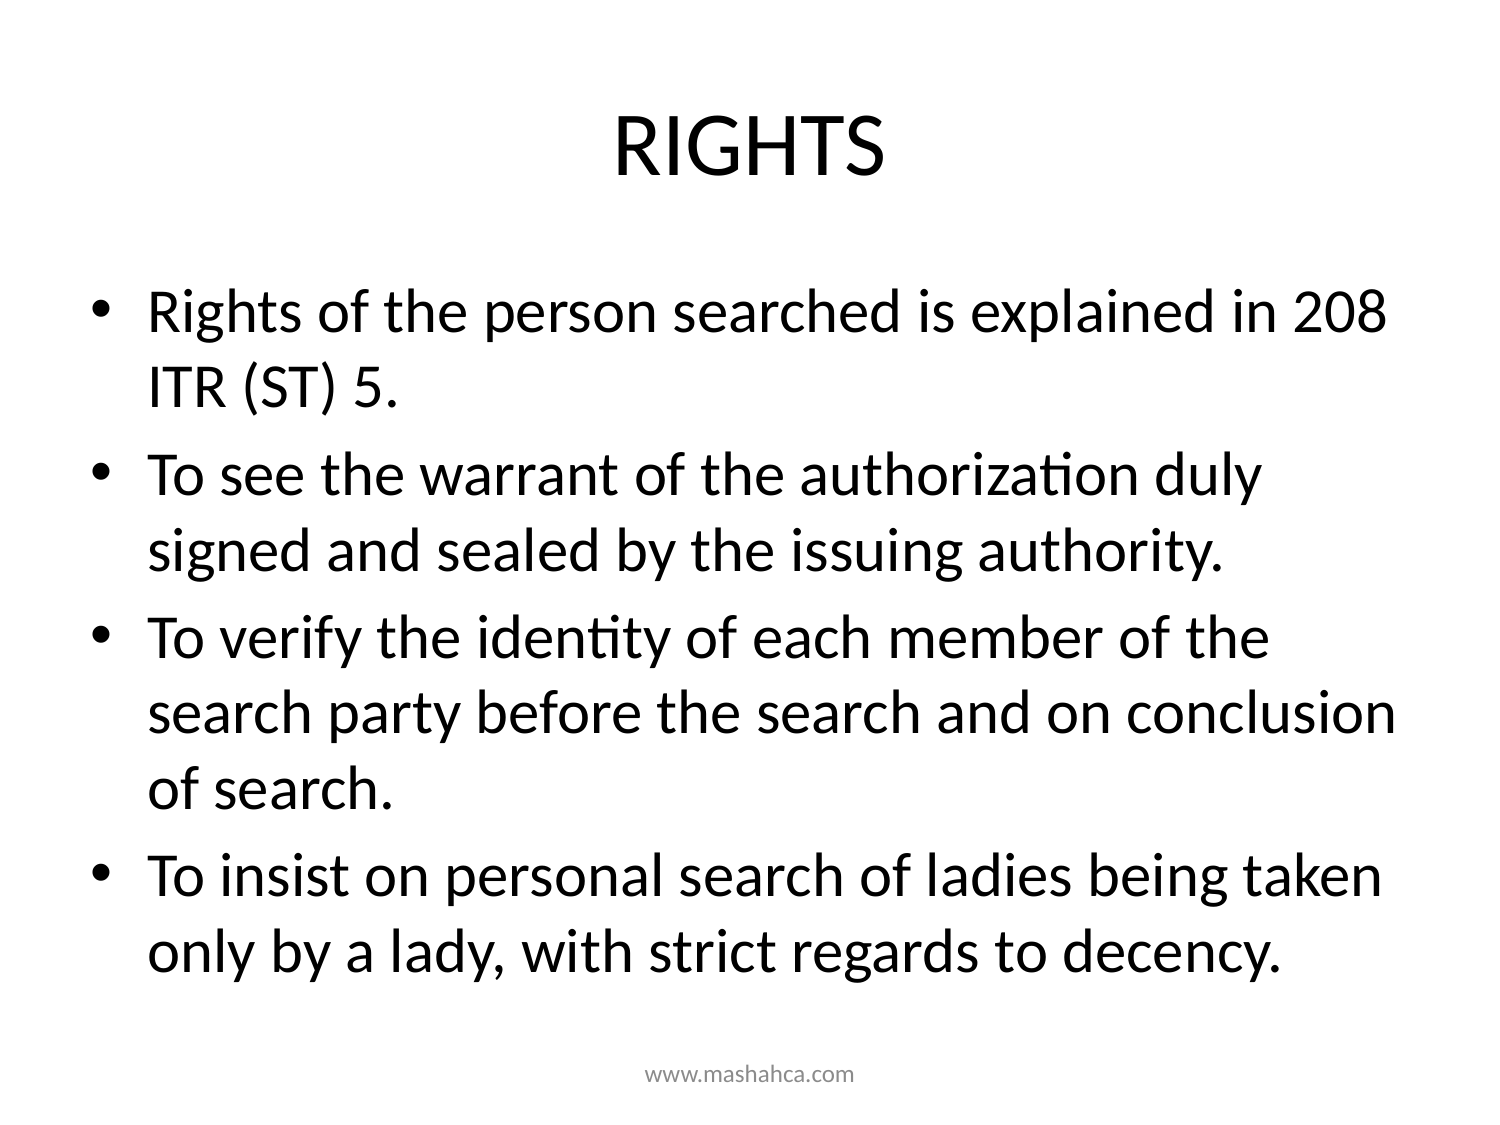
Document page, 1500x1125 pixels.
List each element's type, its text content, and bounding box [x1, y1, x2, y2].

footer www.mashahca.com [512, 1042, 988, 1103]
list Rights of the person searched is explained in 208 ITR (ST) 5. To see the warrant of the authorization duly signed and sealed by the issuing authority. To verify the identity of each member of the search party before the search and on conclusion of search. To insist on personal search of ladies being taken only by a lady, with strict regards to decency. [75, 262, 1425, 1005]
title RIGHTS [75, 45, 1425, 233]
